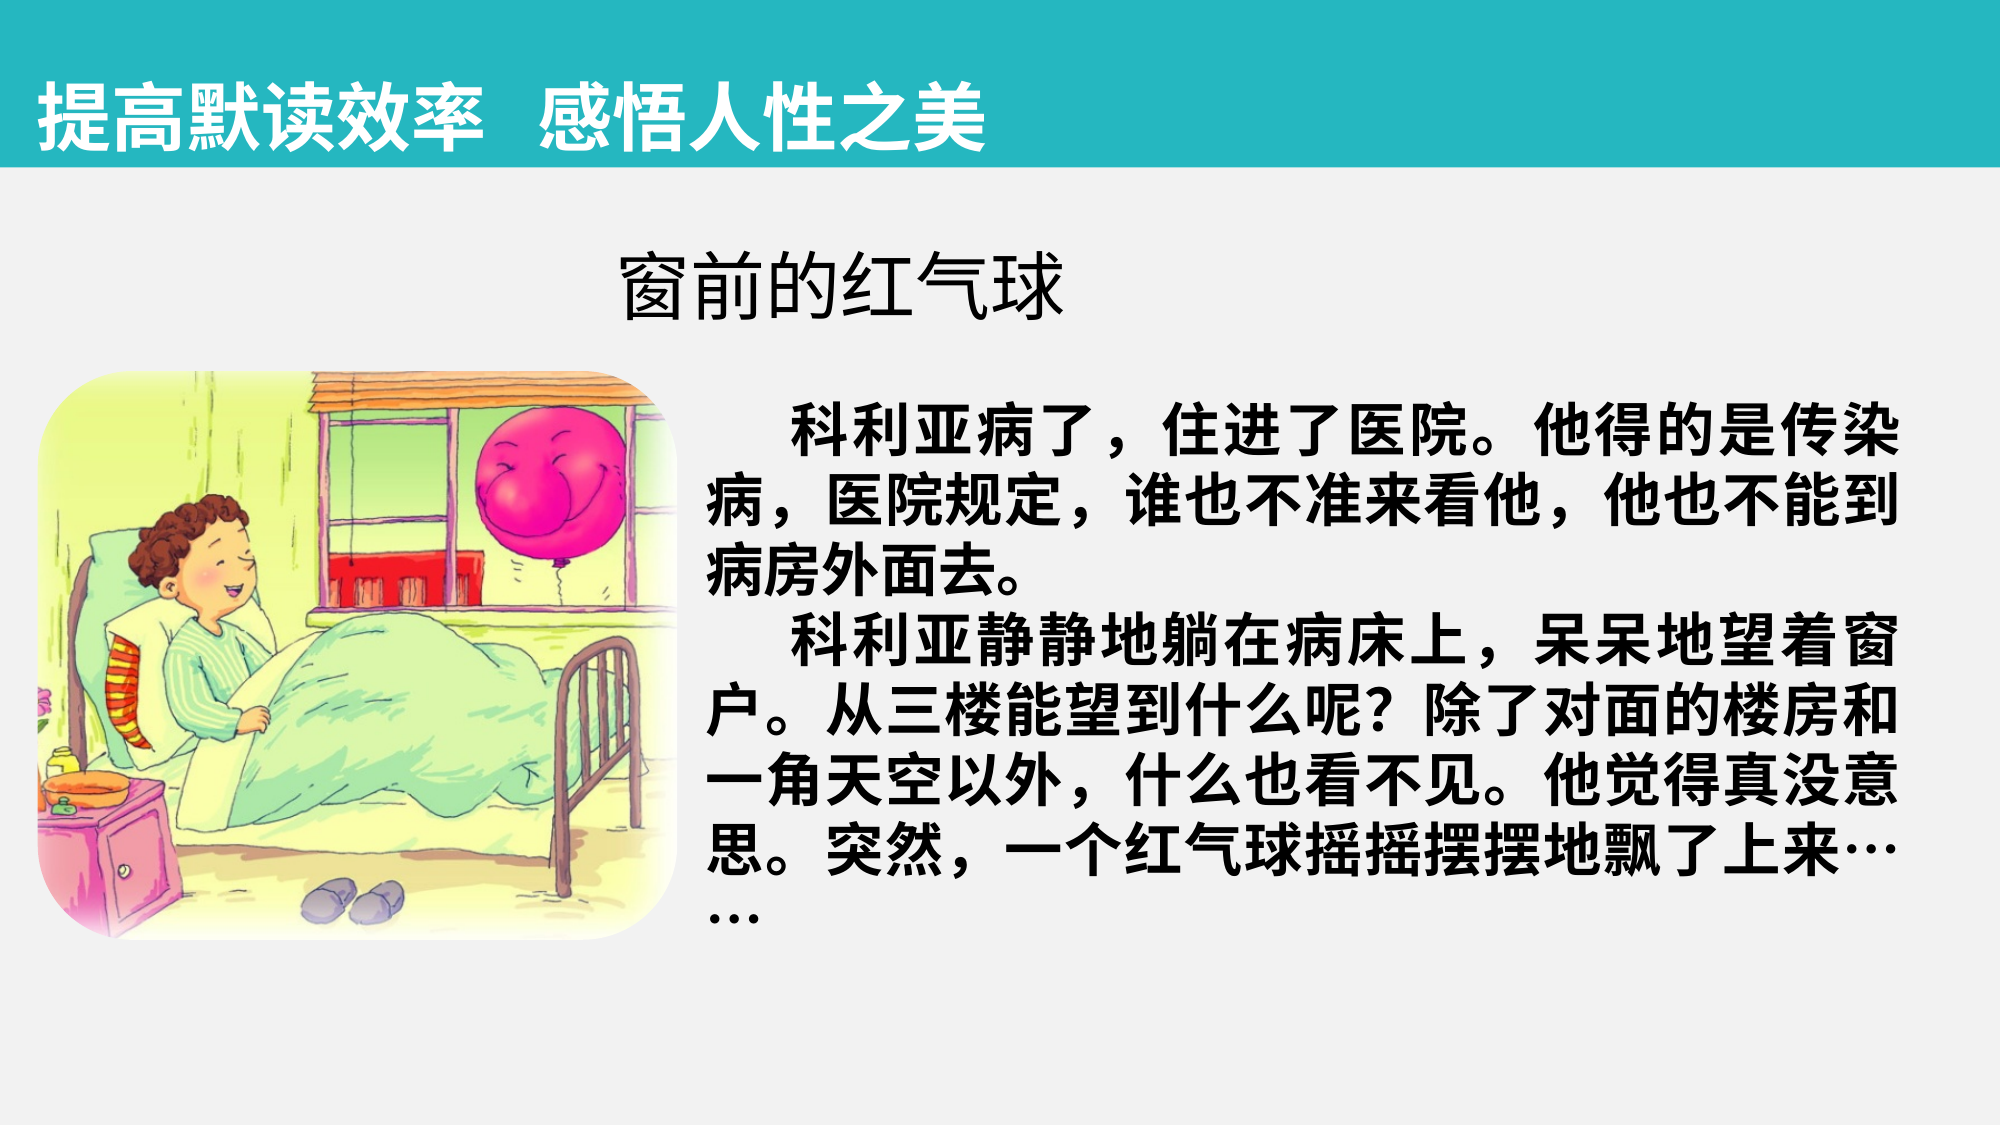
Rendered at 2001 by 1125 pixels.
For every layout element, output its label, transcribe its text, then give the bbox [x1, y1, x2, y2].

text_box 科利亚病了，住进了医院。他得的是传染病，医院规定，谁也不准来看他，他也不能到病房外面去。 科利亚静静地躺在病床上，呆呆地望着窗户。从三楼能望到什么呢？除了对面的楼房和一角天空以外，什么也看不见。他觉得真没意思。突然，一个红气球摇摇摆摆地飘了上来…… [690, 385, 1917, 961]
text_box [0, 0, 2000, 168]
text_box 窗前的红气球 [514, 231, 1167, 337]
picture [37, 371, 678, 940]
text_box 提高默读效率 感悟人性之美 [22, 63, 1003, 168]
